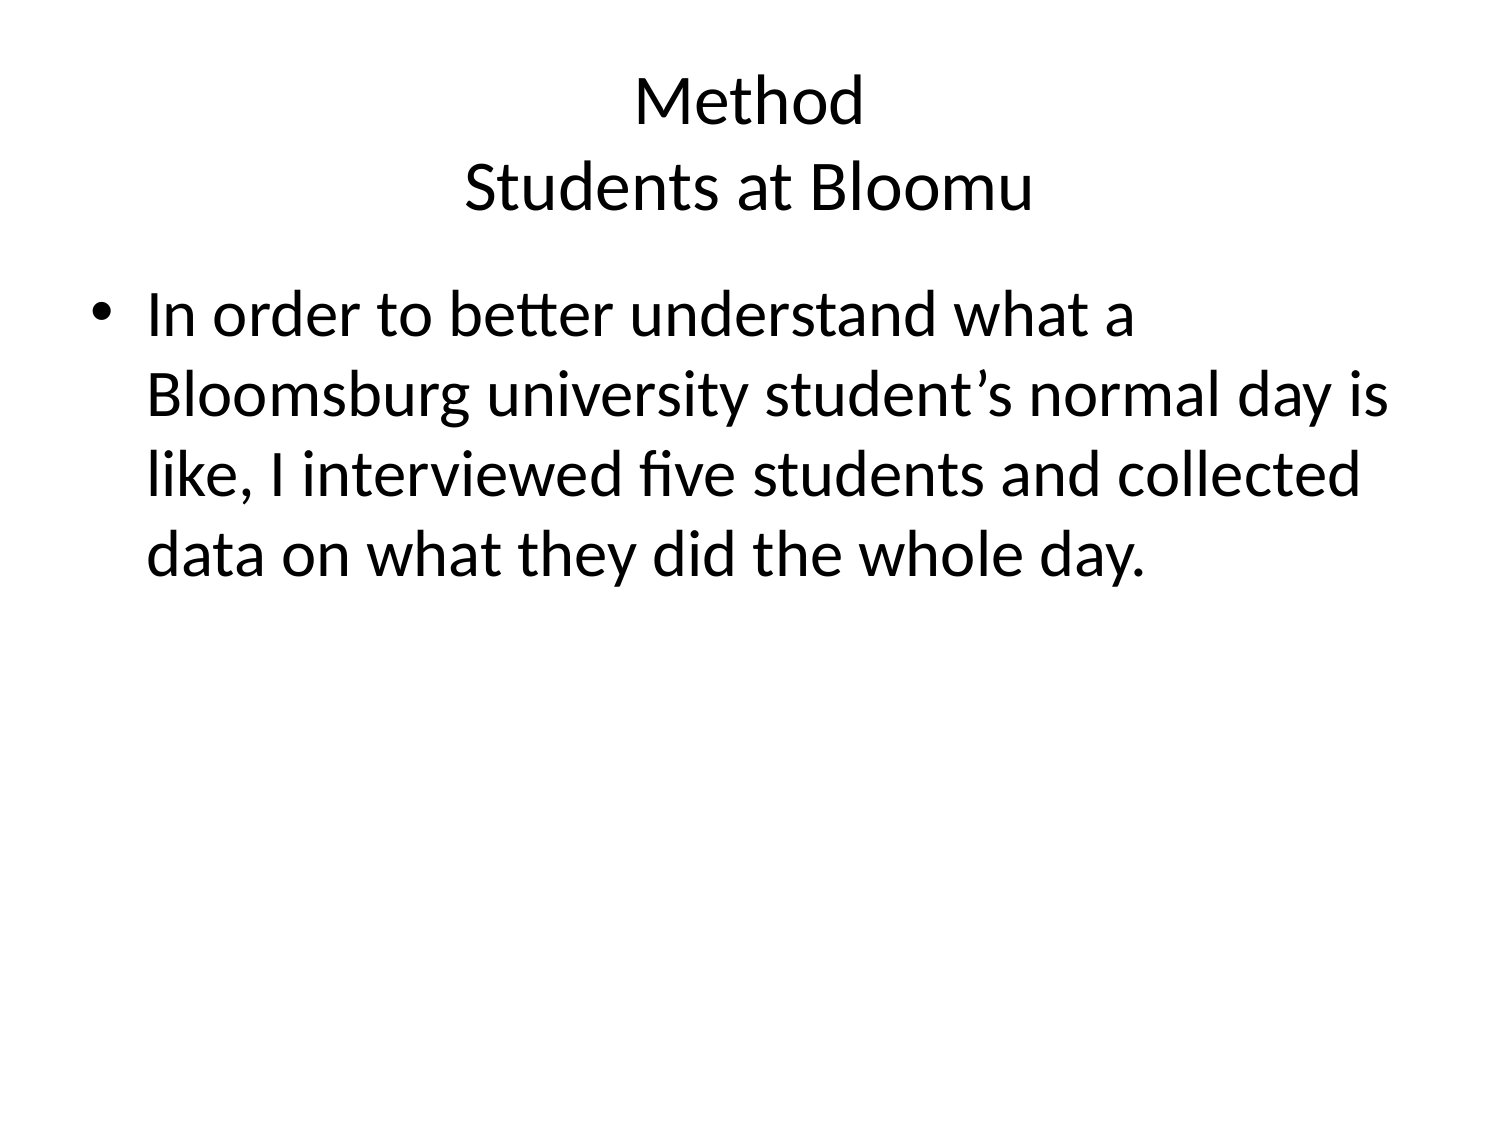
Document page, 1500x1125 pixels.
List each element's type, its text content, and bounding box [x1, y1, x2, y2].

list In order to better understand what a Bloomsburg university student’s normal day is like, I interviewed five students and collected data on what they did the whole day. [75, 262, 1425, 1005]
title Method Students at Bloomu [75, 45, 1425, 233]
